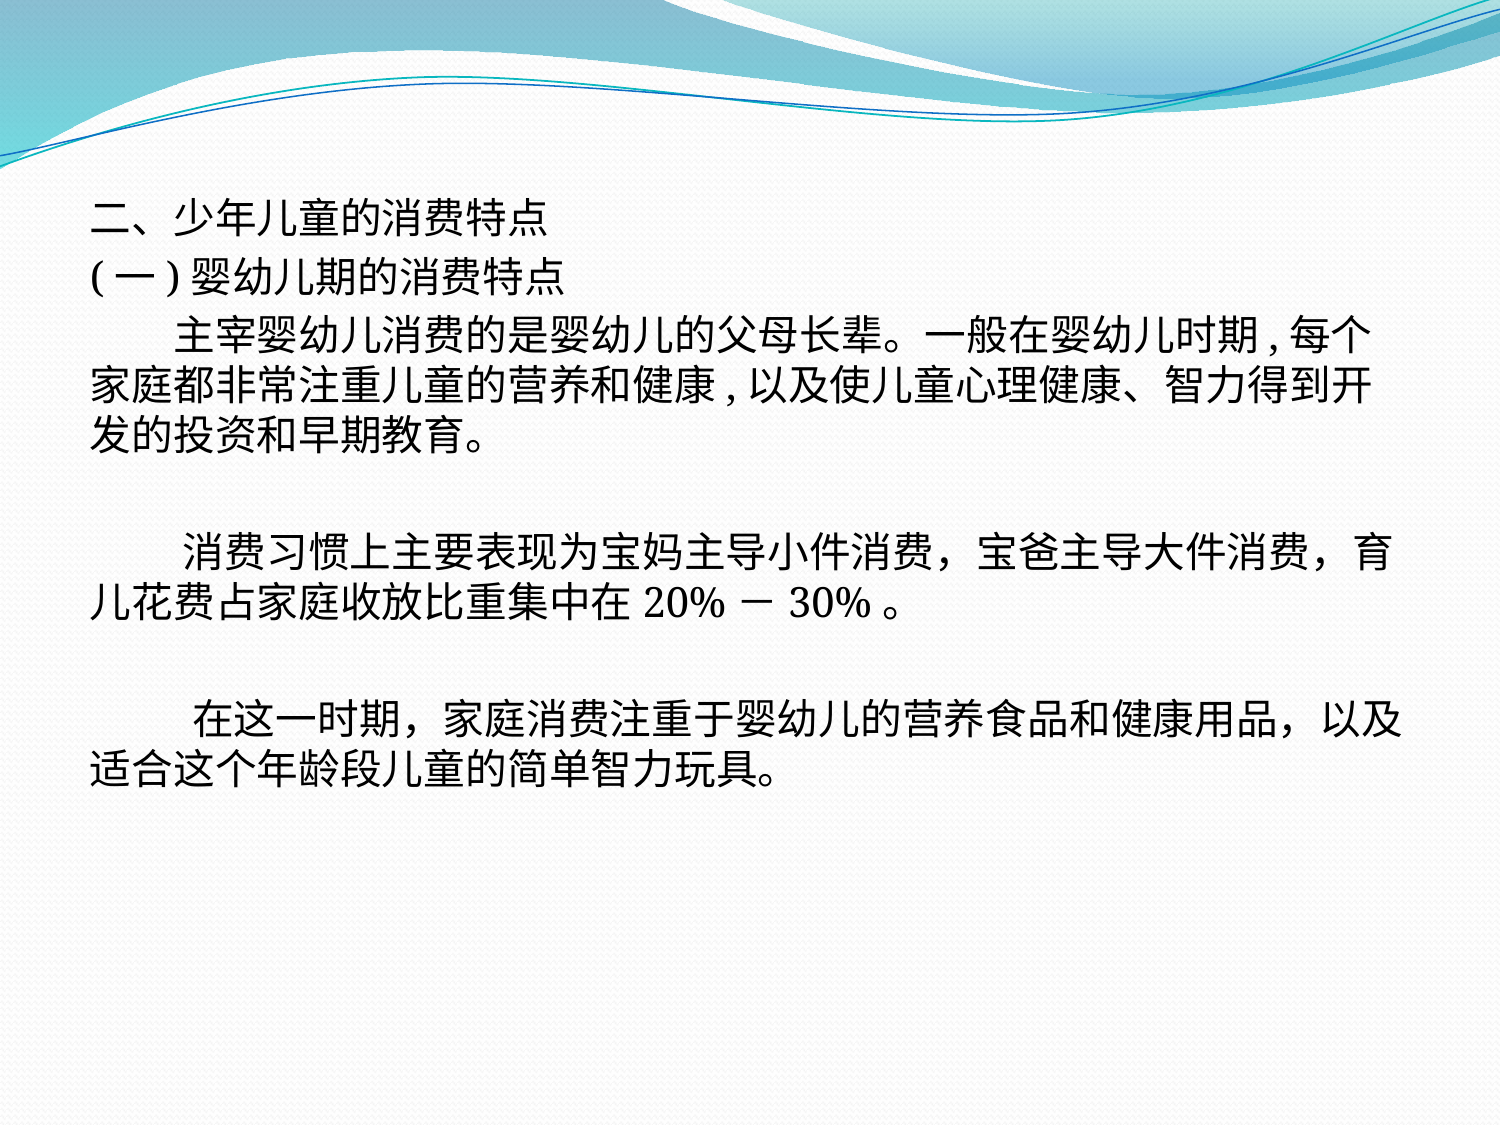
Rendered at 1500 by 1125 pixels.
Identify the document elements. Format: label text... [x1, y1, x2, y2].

list 二、少年儿童的消费特点 (一)婴幼儿期的消费特点 主宰婴幼儿消费的是婴幼儿的父母长辈。一般在婴幼儿时期,每个家庭都非常注重儿童的营养和健康,以及使儿童心理健康、智力得到开发的投资和早期教育。 消费习惯上主要表现为宝妈主导小件消费，宝爸主导大件消费，育儿花费占家庭收放比重集中在20%－30%。 在这一时期，家庭消费注重于婴幼儿的营养食品和健康用品，以及适合这个年龄段儿童的简单智力玩具。 [75, 184, 1425, 905]
